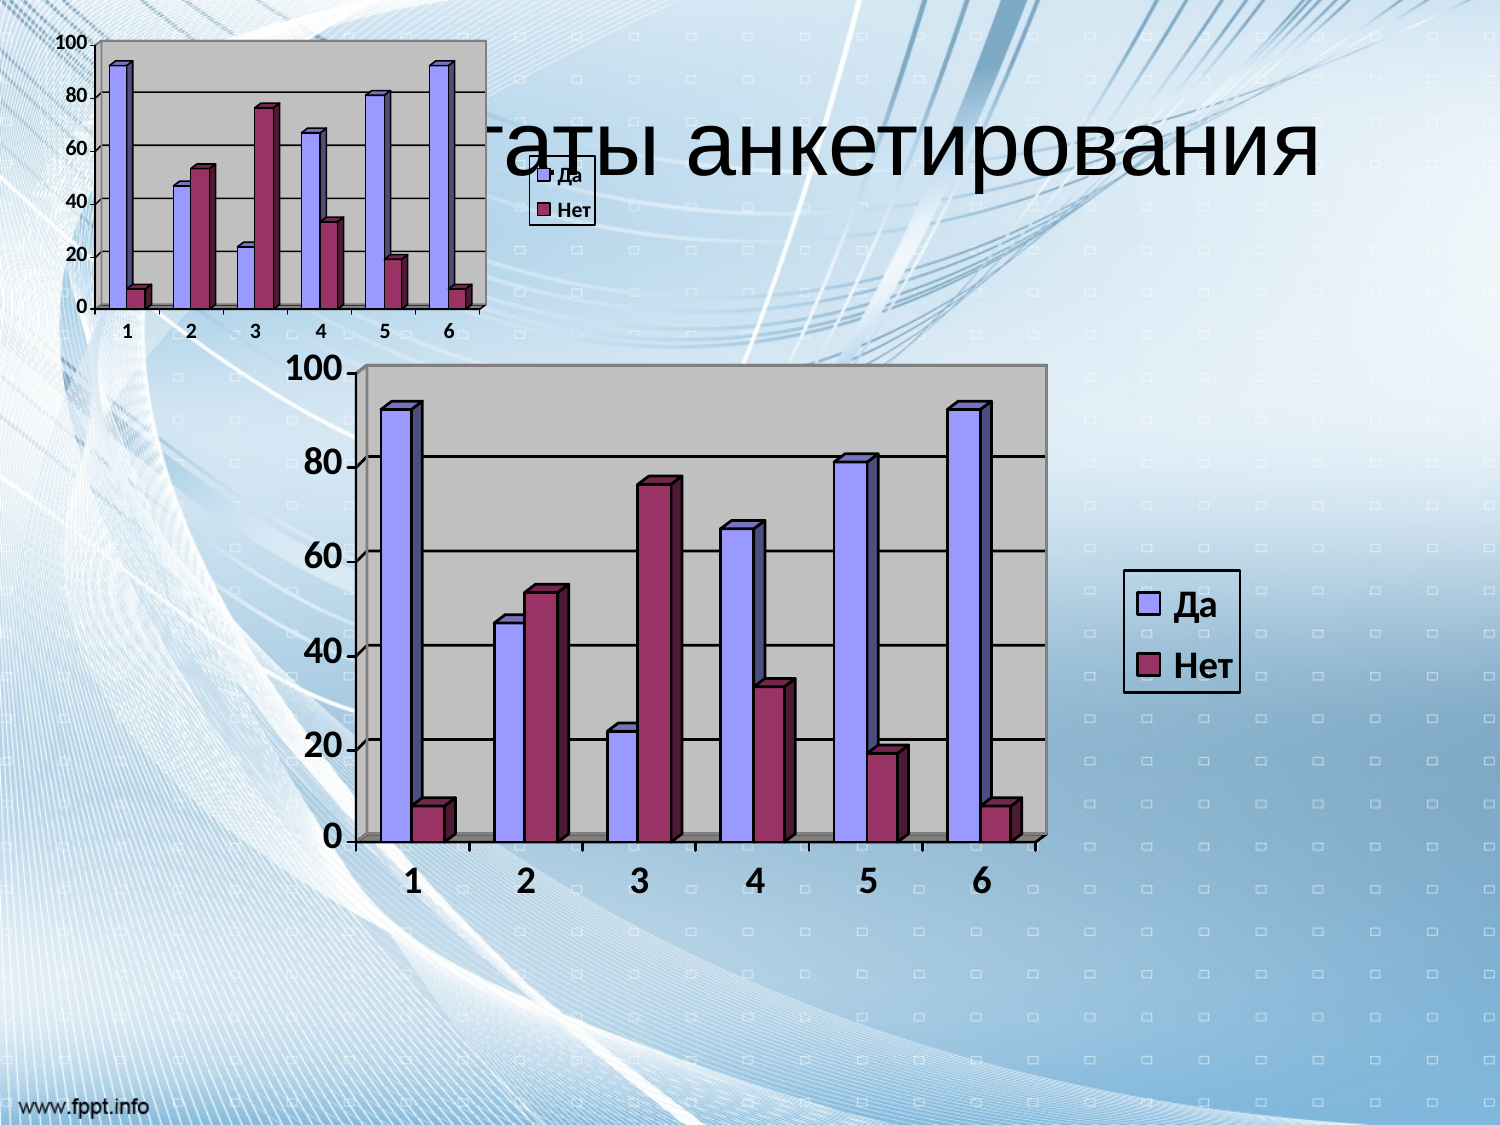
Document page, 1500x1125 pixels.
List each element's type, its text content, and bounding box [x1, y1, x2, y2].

picture [0, 1, 1500, 1125]
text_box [187, 292, 1268, 973]
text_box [0, 0, 612, 383]
text_box Результаты анкетирования [615, 45, 1425, 233]
